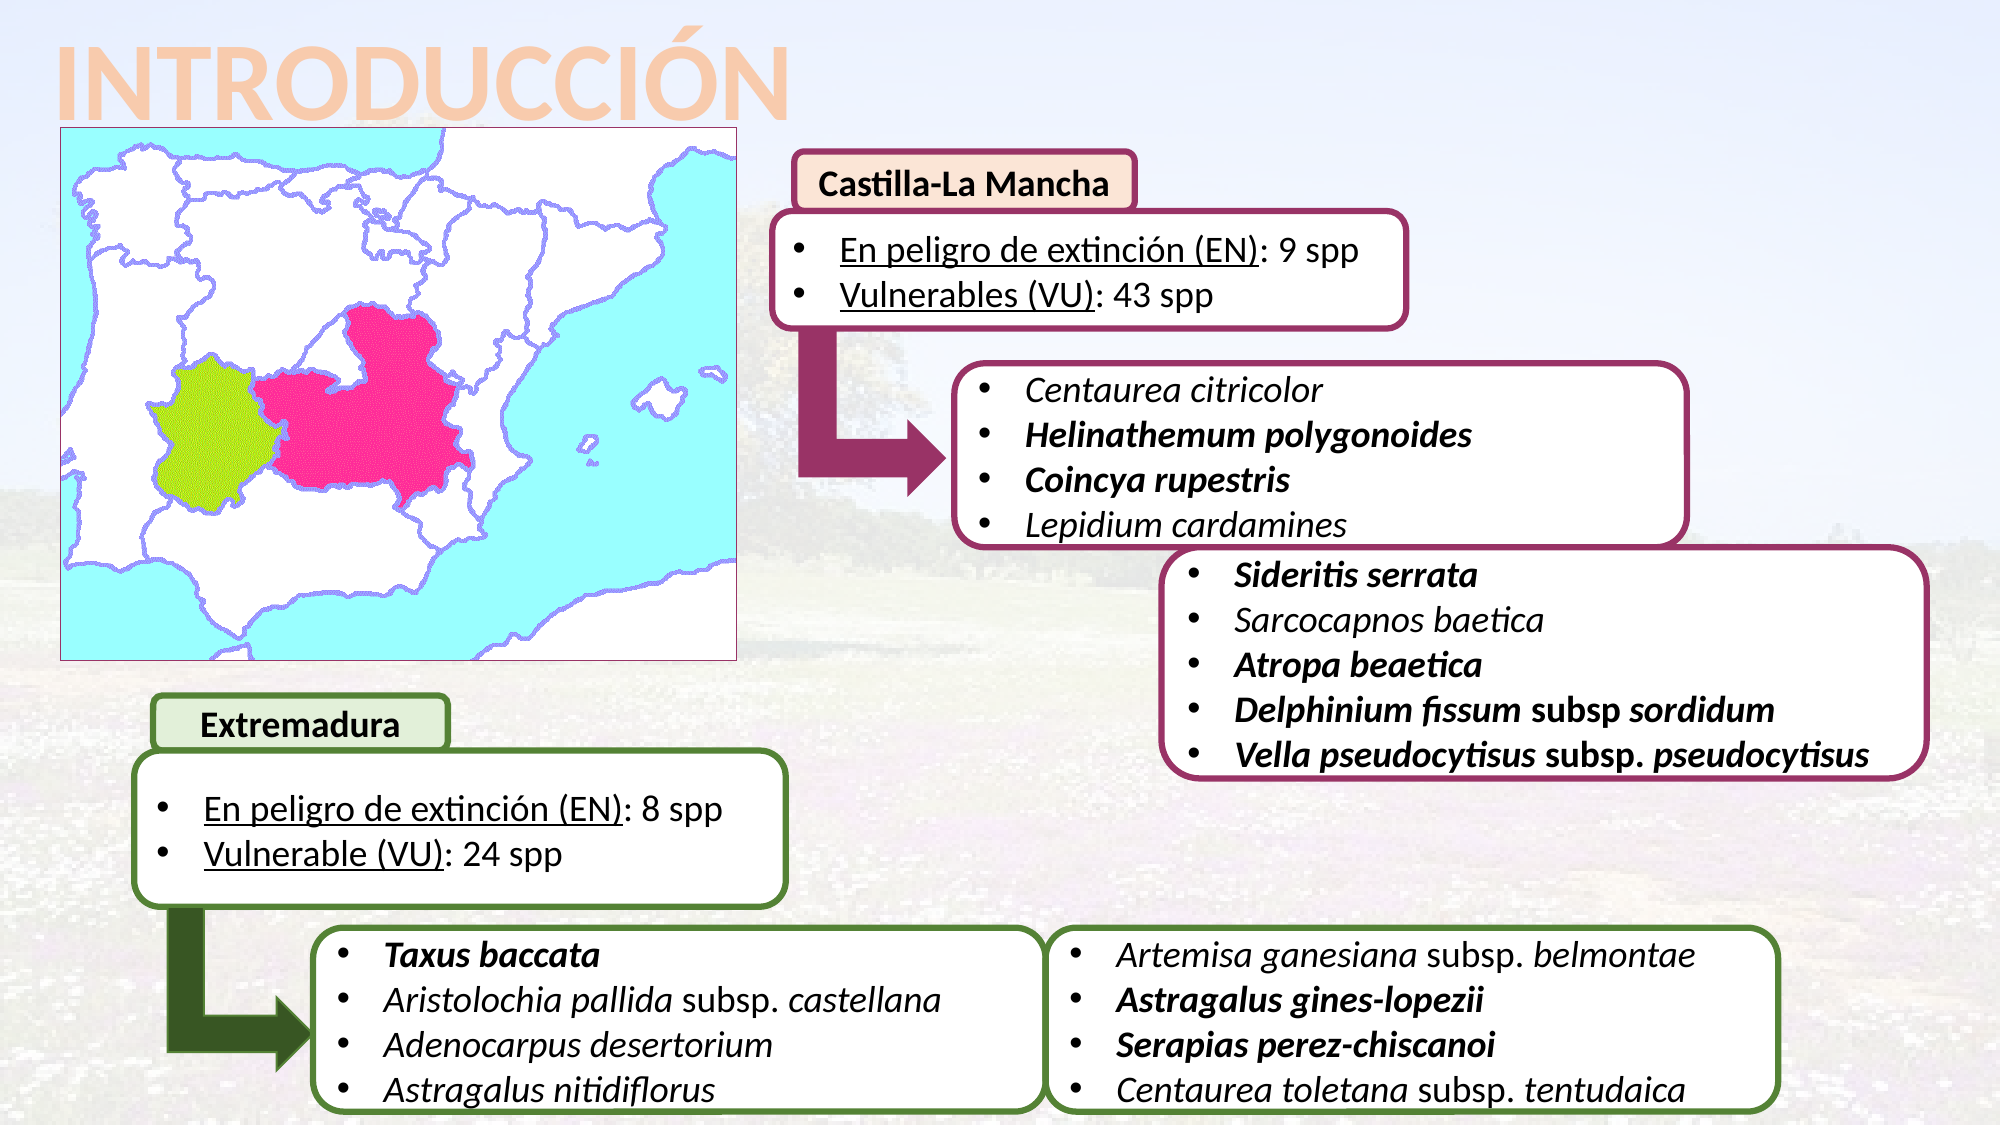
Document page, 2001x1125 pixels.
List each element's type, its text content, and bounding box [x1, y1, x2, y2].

text_box INTRODUCCIÓN [0, 0, 821, 150]
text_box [134, 695, 1779, 1112]
text_box [798, 330, 947, 497]
text_box Centaurea citricolor Helinathemum polygonoides Coincya rupestris Lepidium cardamines [953, 362, 1688, 549]
text_box Sideritis serrata Sarcocapnos baetica Atropa beaetica Delphinium fissum subsp sordidum Vella pseudocytisus subsp. pseudocytisus [1160, 546, 1928, 780]
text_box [772, 151, 1407, 329]
picture [60, 127, 737, 661]
